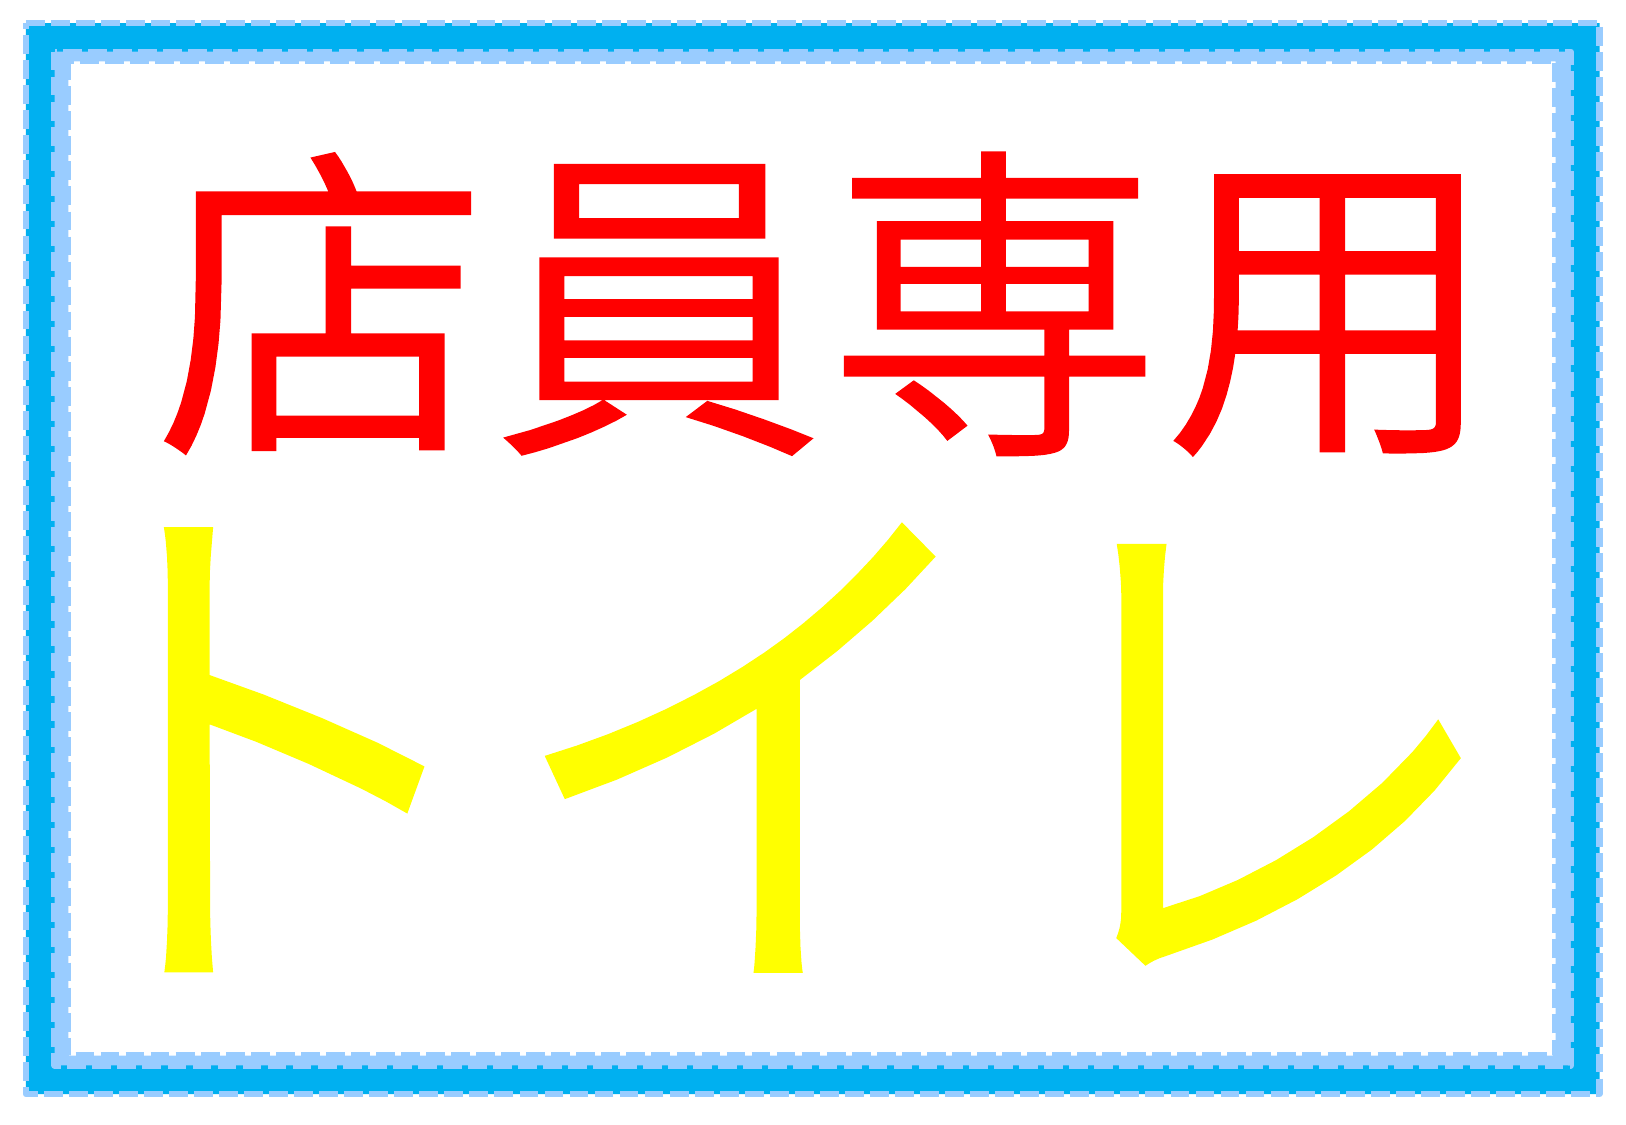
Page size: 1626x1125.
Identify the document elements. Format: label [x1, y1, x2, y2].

text_box [55, 52, 1570, 1065]
text_box [24, 21, 1602, 1096]
